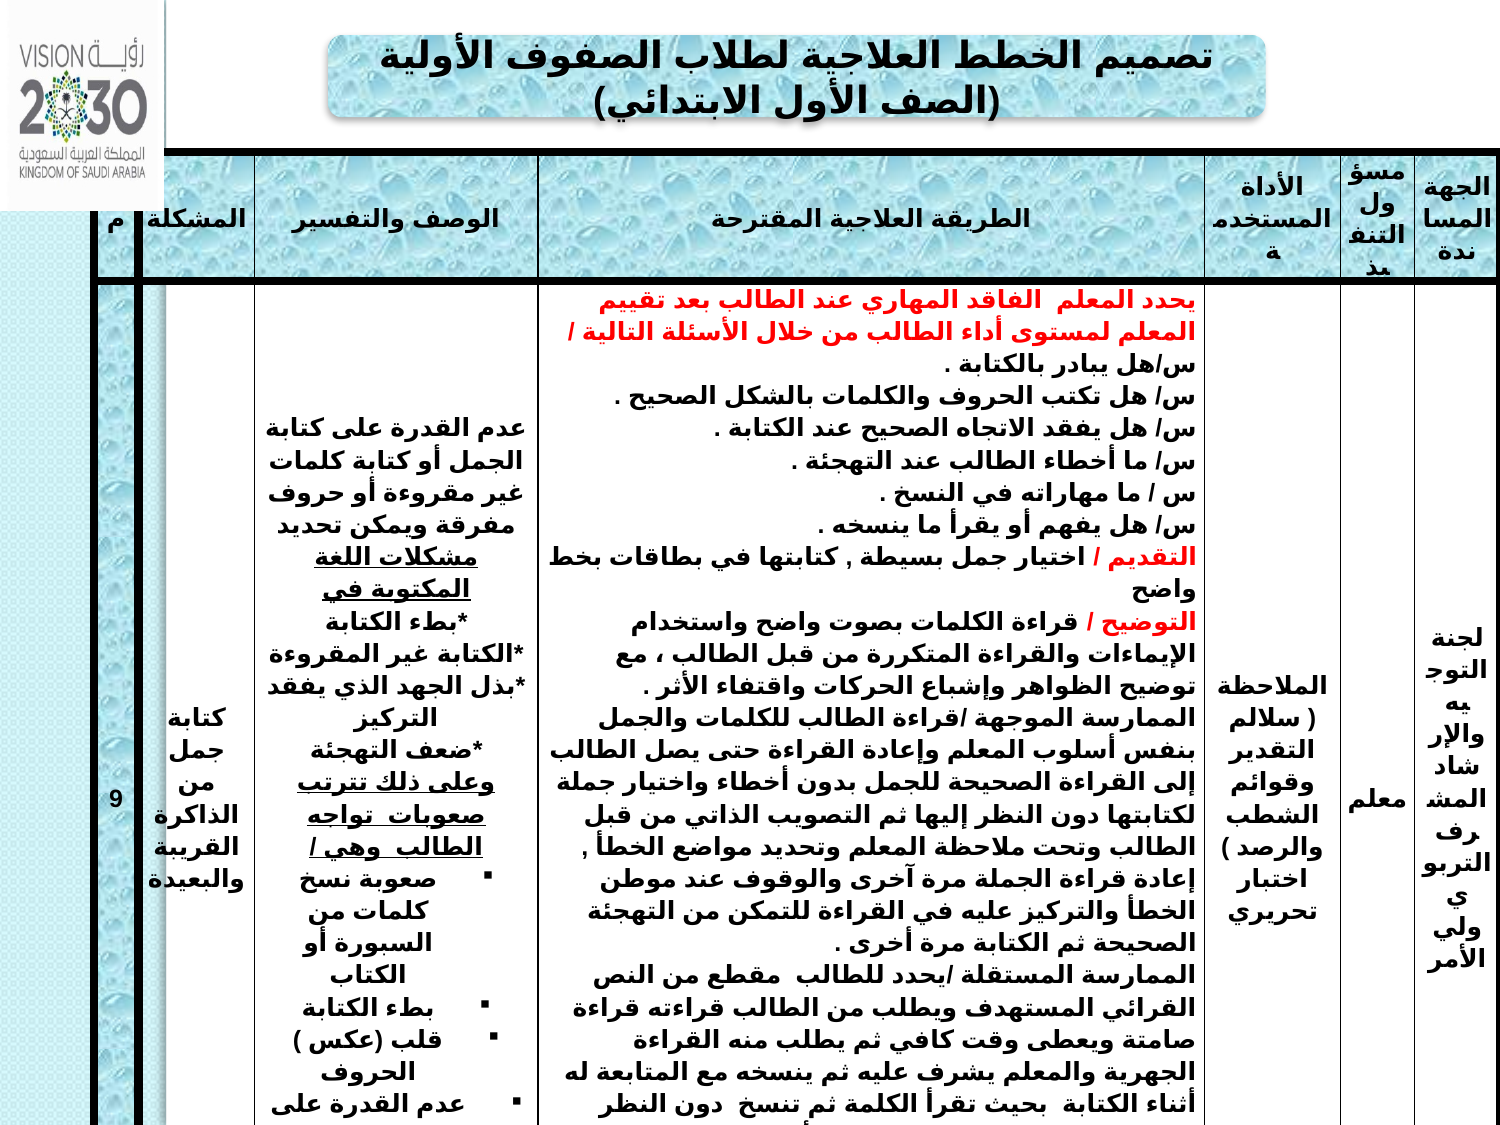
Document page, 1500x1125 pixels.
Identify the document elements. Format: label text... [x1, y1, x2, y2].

table_header الجهة المساندة [1415, 156, 1496, 277]
picture [0, 0, 165, 211]
table_cell عدم القدرة على كتابة الجمل أو كتابة كلمات غير مقروءة أو حروف مفرقة ويمكن تحديد مشكلات اللغة المكتوبة في *بطء الكتابة *الكتابة غير المقروءة *بذل الجهد الذي يفقد التركيز *ضعف التهجئة وعلى ذلك تترتب صعوبات تواجه الطالب وهي / صعوبة نسخ كلمات من السبورة أو الكتاب بطء الكتابة قلب (عكس ) الحروف عدم القدرة على تتبع الكلمات في السطر الواحد [255, 285, 537, 1125]
table_cell الملاحظة ( سلالم التقدير وقوائم الشطب والرصد ) اختبار تحريري [1205, 285, 1340, 1125]
table_header المشكلة [143, 156, 254, 277]
table_header الأداة المستخدمة [1205, 156, 1340, 277]
table_header الطريقة العلاجية المقترحة [539, 156, 1204, 277]
table_cell معلم [1341, 285, 1414, 1125]
table_cell يحدد المعلم الفاقد المهاري عند الطالب بعد تقييم المعلم لمستوى أداء الطالب من خلال الأسئلة التالية / س/هل يبادر بالكتابة . س/ هل تكتب الحروف والكلمات بالشكل الصحيح . س/ هل يفقد الاتجاه الصحيح عند الكتابة . س/ ما أخطاء الطالب عند التهجئة . س / ما مهاراته في النسخ . س/ هل يفهم أو يقرأ ما ينسخه . التقديم / اختيار جمل بسيطة , كتابتها في بطاقات بخط واضح التوضيح / قراءة الكلمات بصوت واضح واستخدام الإيماءات والقراءة المتكررة من قبل الطالب ، مع توضيح الظواهر وإشباع الحركات واقتفاء الأثر . الممارسة الموجهة /قراءة الطالب للكلمات والجمل بنفس أسلوب المعلم وإعادة القراءة حتى يصل الطالب إلى القراءة الصحيحة للجمل بدون أخطاء واختيار جملة لكتابتها دون النظر إليها ثم التصويب الذاتي من قبل الطالب وتحت ملاحظة المعلم وتحديد مواضع الخطأ , إعادة قراءة الجملة مرة آخرى والوقوف عند موطن الخطأ والتركيز عليه في القراءة للتمكن من التهجئة الصحيحة ثم الكتابة مرة أخرى . الممارسة المستقلة /يحدد للطالب مقطع من النص القرائي المستهدف ويطلب من الطالب قراءته قراءة صامتة ويعطى وقت كافي ثم يطلب منه القراءة الجهرية والمعلم يشرف عليه ثم ينسخه مع المتابعة له أثناء الكتابة بحيث تقرأ الكلمة ثم تنسخ دون النظر والتصويب الذاتي وعند وجود خطأ يحدد موضعه ثم إعادة القراءة للكلمة والكتابة دون النظر وهكذا في بقية المقطع يستمر التدريب على هذا النمط بتغيير المقاطع حسب النصوص القرائية المعطاة وعند الإتقان يتم إدراج كلمات غير محددة بالتدريج إلى أن يصل الطالب إلى إتقان الكتابة من الذاكرة البعيدة [539, 285, 1204, 1125]
table_cell لجنة التوجيه والإرشاد المشرف التربوي ولي الأمر [1415, 285, 1496, 1125]
table_header مسؤول التنفيذ [1341, 156, 1414, 277]
text_box تصميم الخطط العلاجية لطلاب الصفوف الأولية (الصف الأول الابتدائي) [328, 35, 1266, 118]
table_cell 9 [98, 285, 134, 1125]
table_cell كتابة جمل من الذاكرة القريبة والبعيدة [143, 285, 254, 1125]
table_header م [98, 223, 134, 277]
table_header الوصف والتفسير [255, 156, 537, 277]
